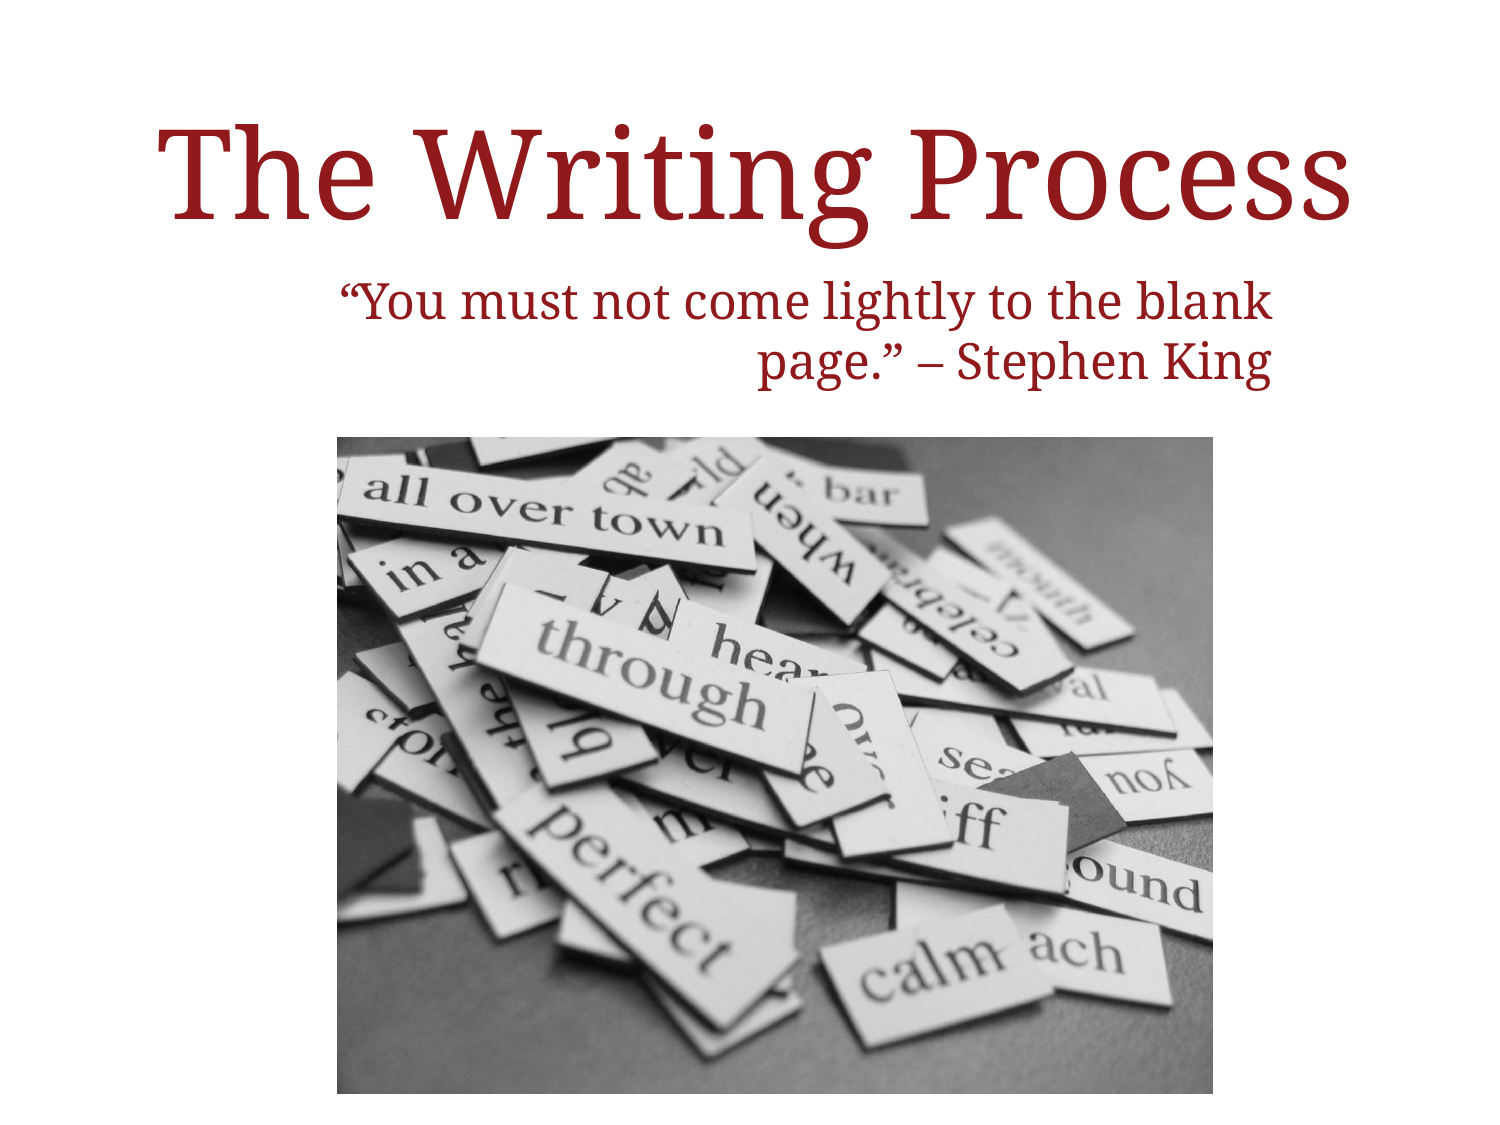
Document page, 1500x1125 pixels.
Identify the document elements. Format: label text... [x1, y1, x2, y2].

text_box The Writing Process [49, 87, 1463, 323]
text_box “You must not come lightly to the blank page.” – Stephen King [224, 262, 1288, 518]
picture [337, 437, 1213, 1094]
